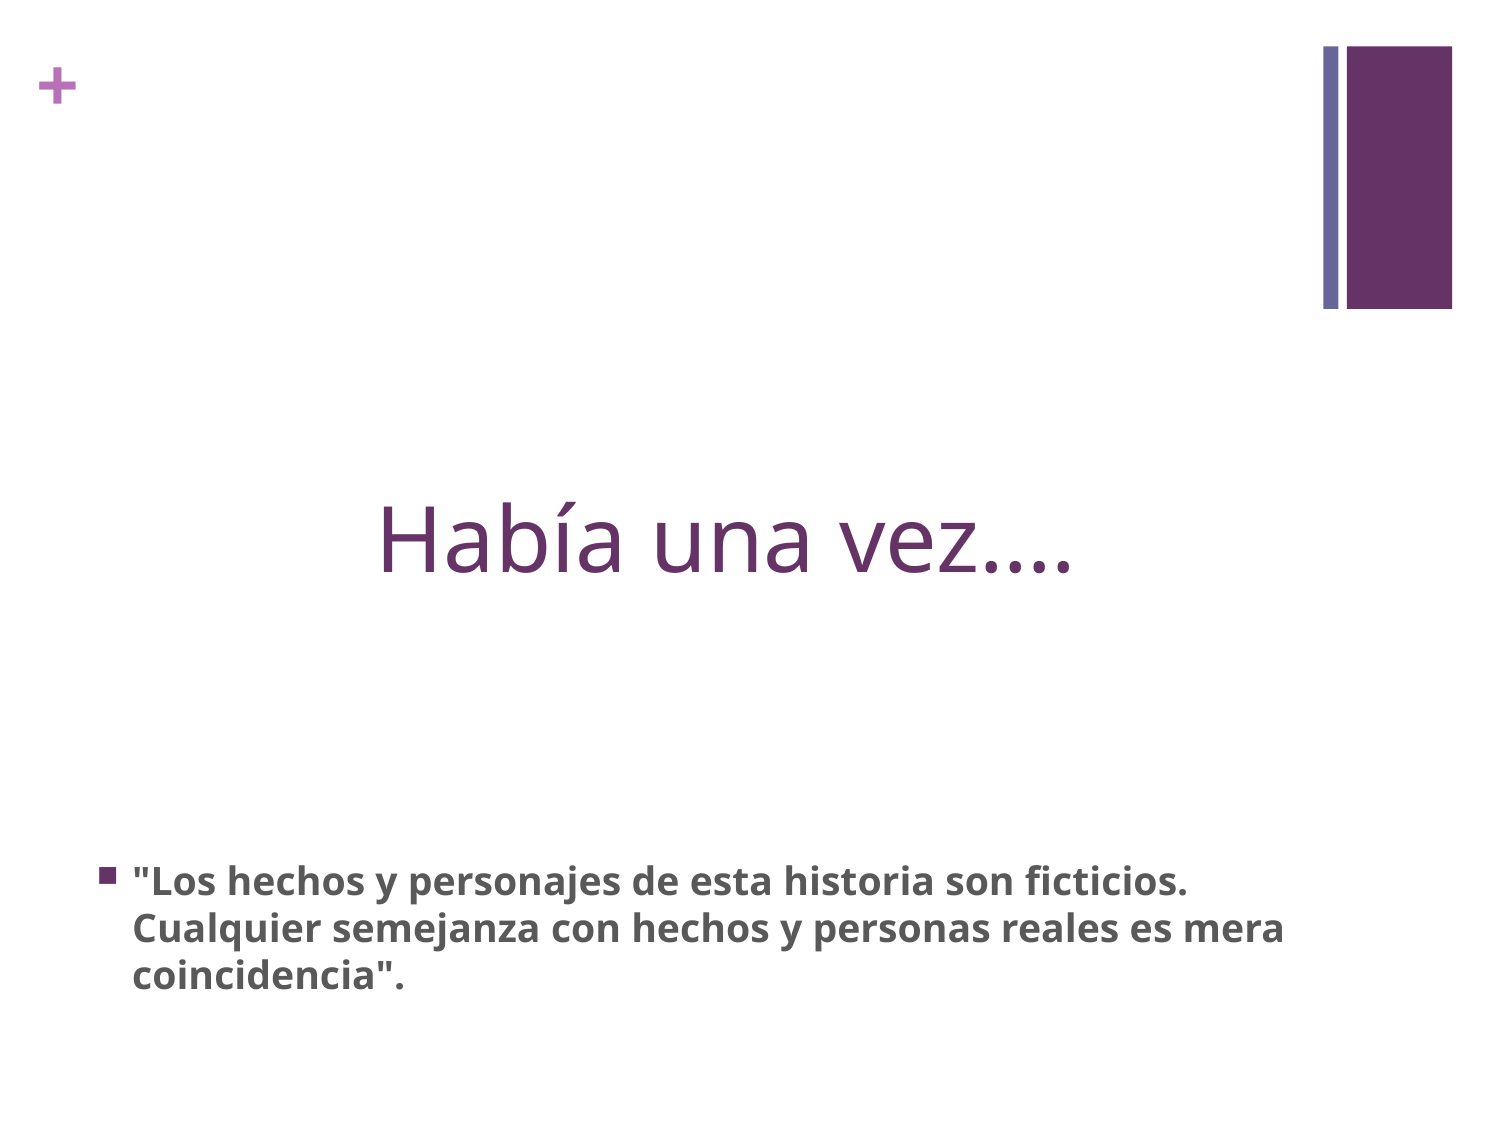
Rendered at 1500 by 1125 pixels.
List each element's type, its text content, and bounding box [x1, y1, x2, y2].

list "Los hechos y personajes de esta historia son ficticios. Cualquier semejanza con hechos y personas reales es mera coincidencia". [81, 848, 1322, 1005]
title Había una vez…. [327, 472, 1125, 656]
